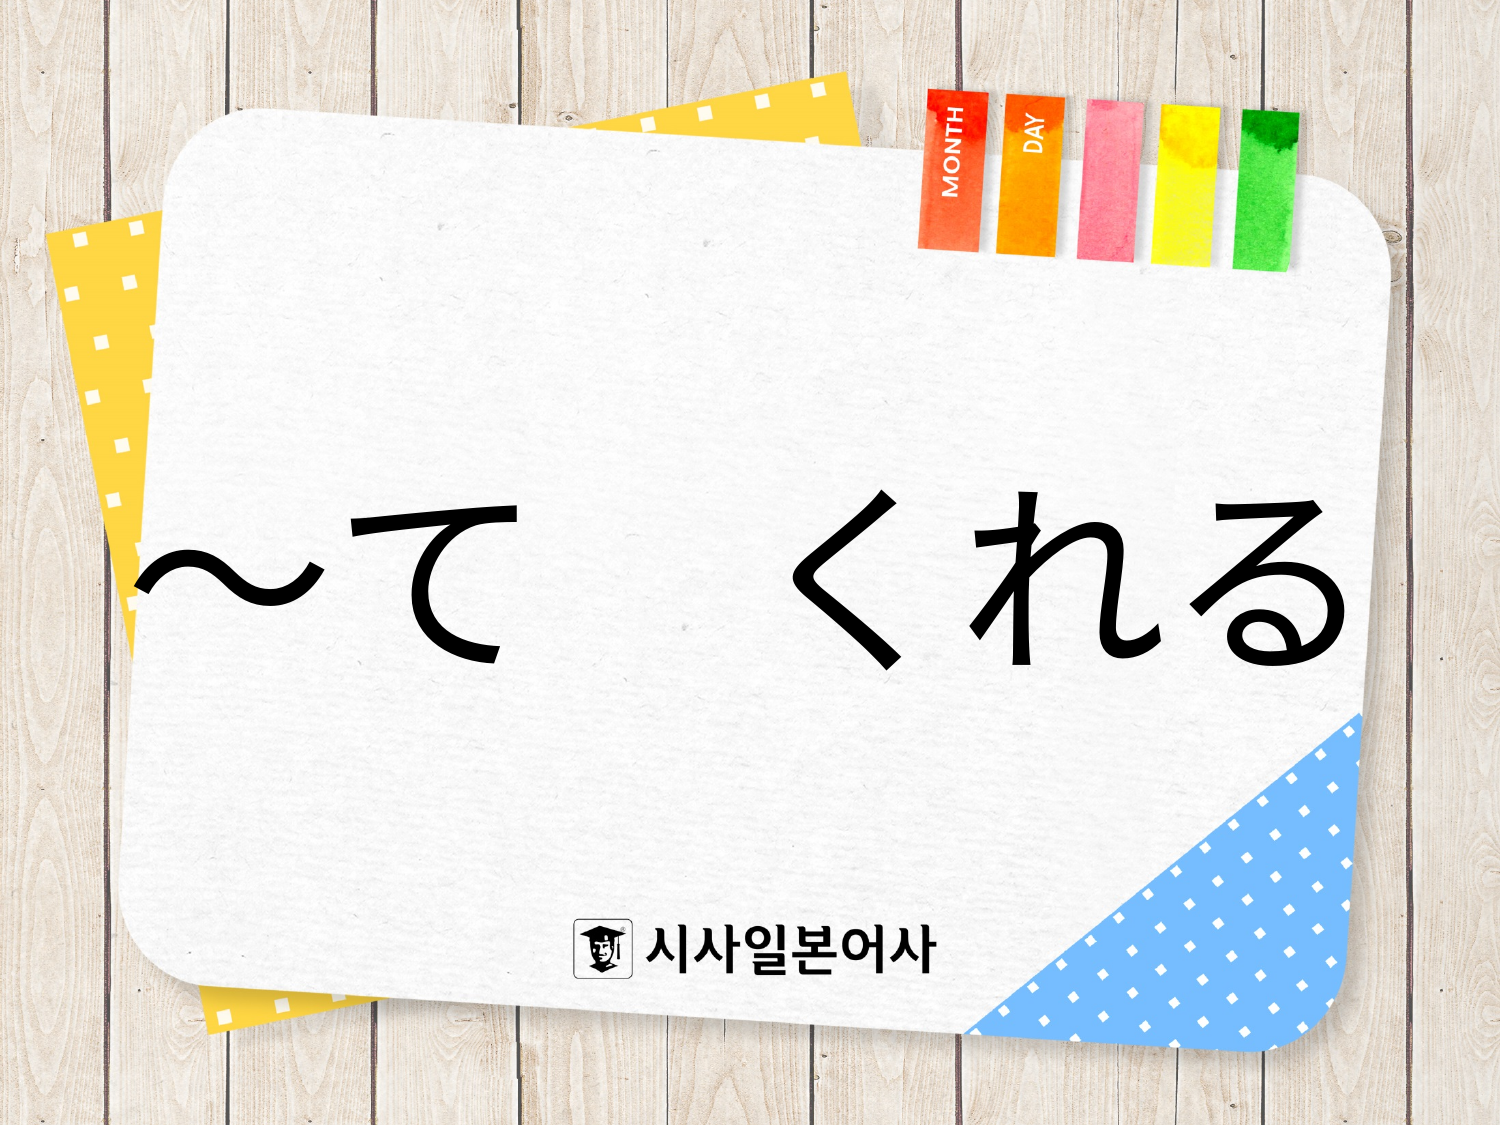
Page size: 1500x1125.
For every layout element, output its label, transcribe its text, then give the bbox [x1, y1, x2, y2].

picture [0, 0, 1500, 1125]
title ～て くれる [75, 338, 1425, 811]
